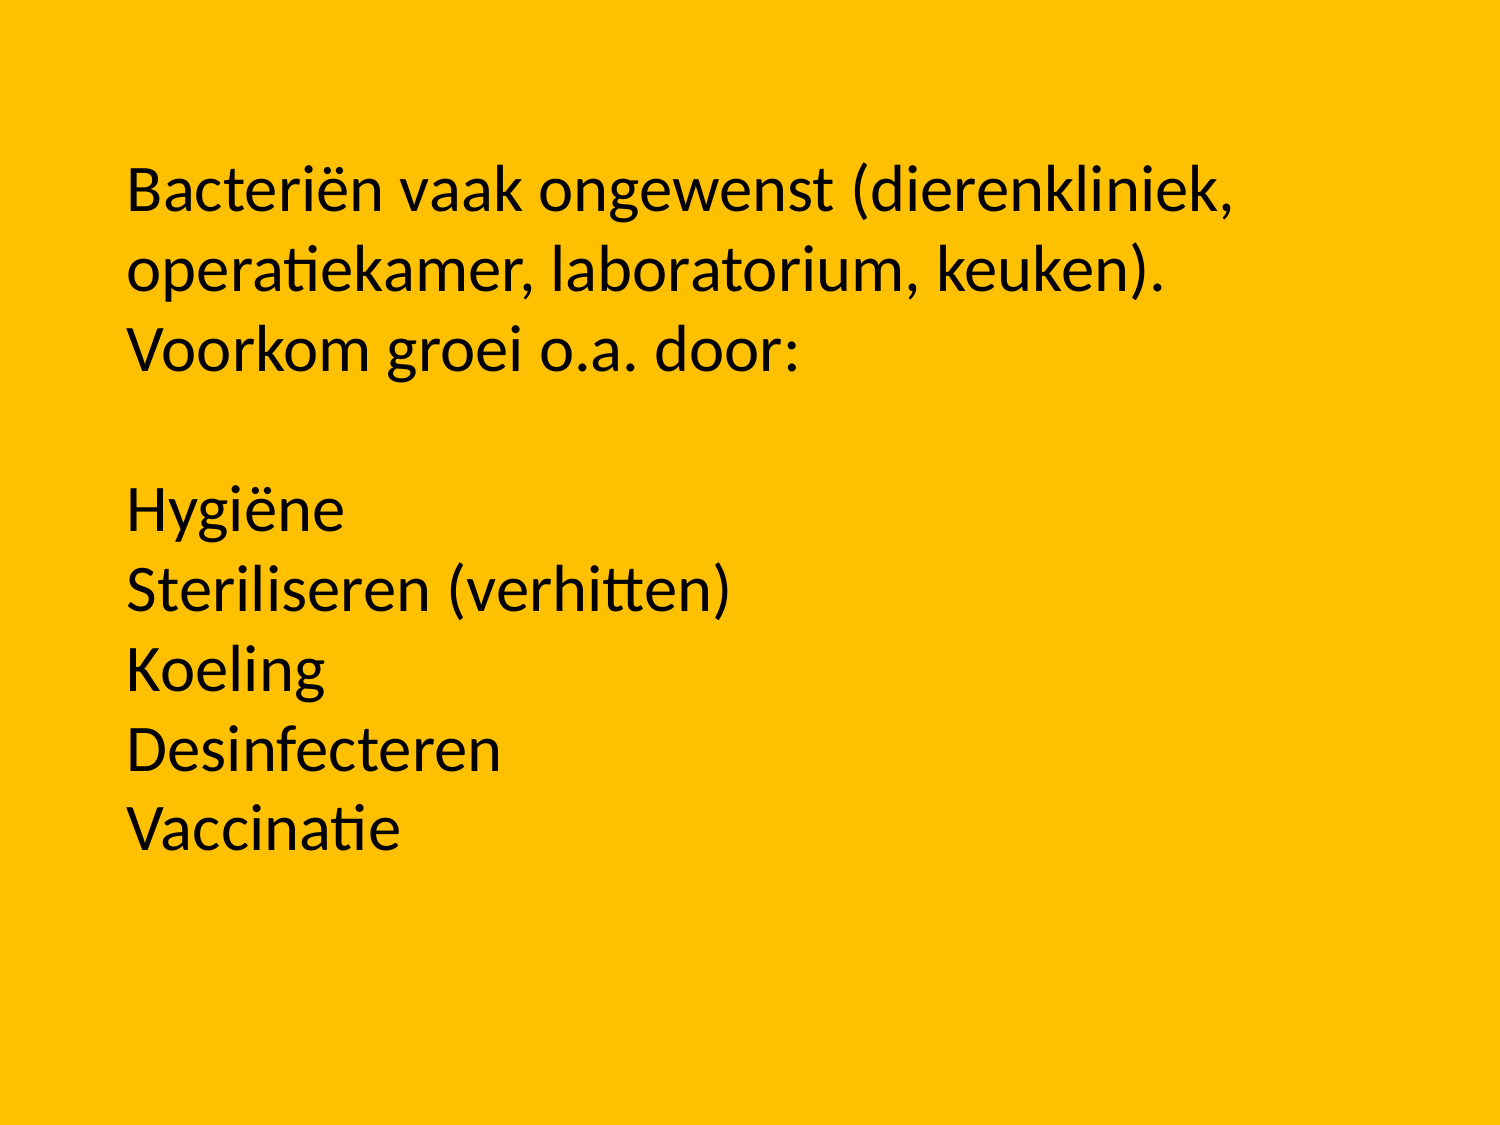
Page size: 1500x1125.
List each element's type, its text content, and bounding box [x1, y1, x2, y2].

text_box Bacteriën vaak ongewenst (dierenkliniek, operatiekamer, laboratorium, keuken). Voorkom groei o.a. door: Hygiëne Steriliseren (verhitten) Koeling Desinfecteren Vaccinatie [112, 137, 1270, 952]
